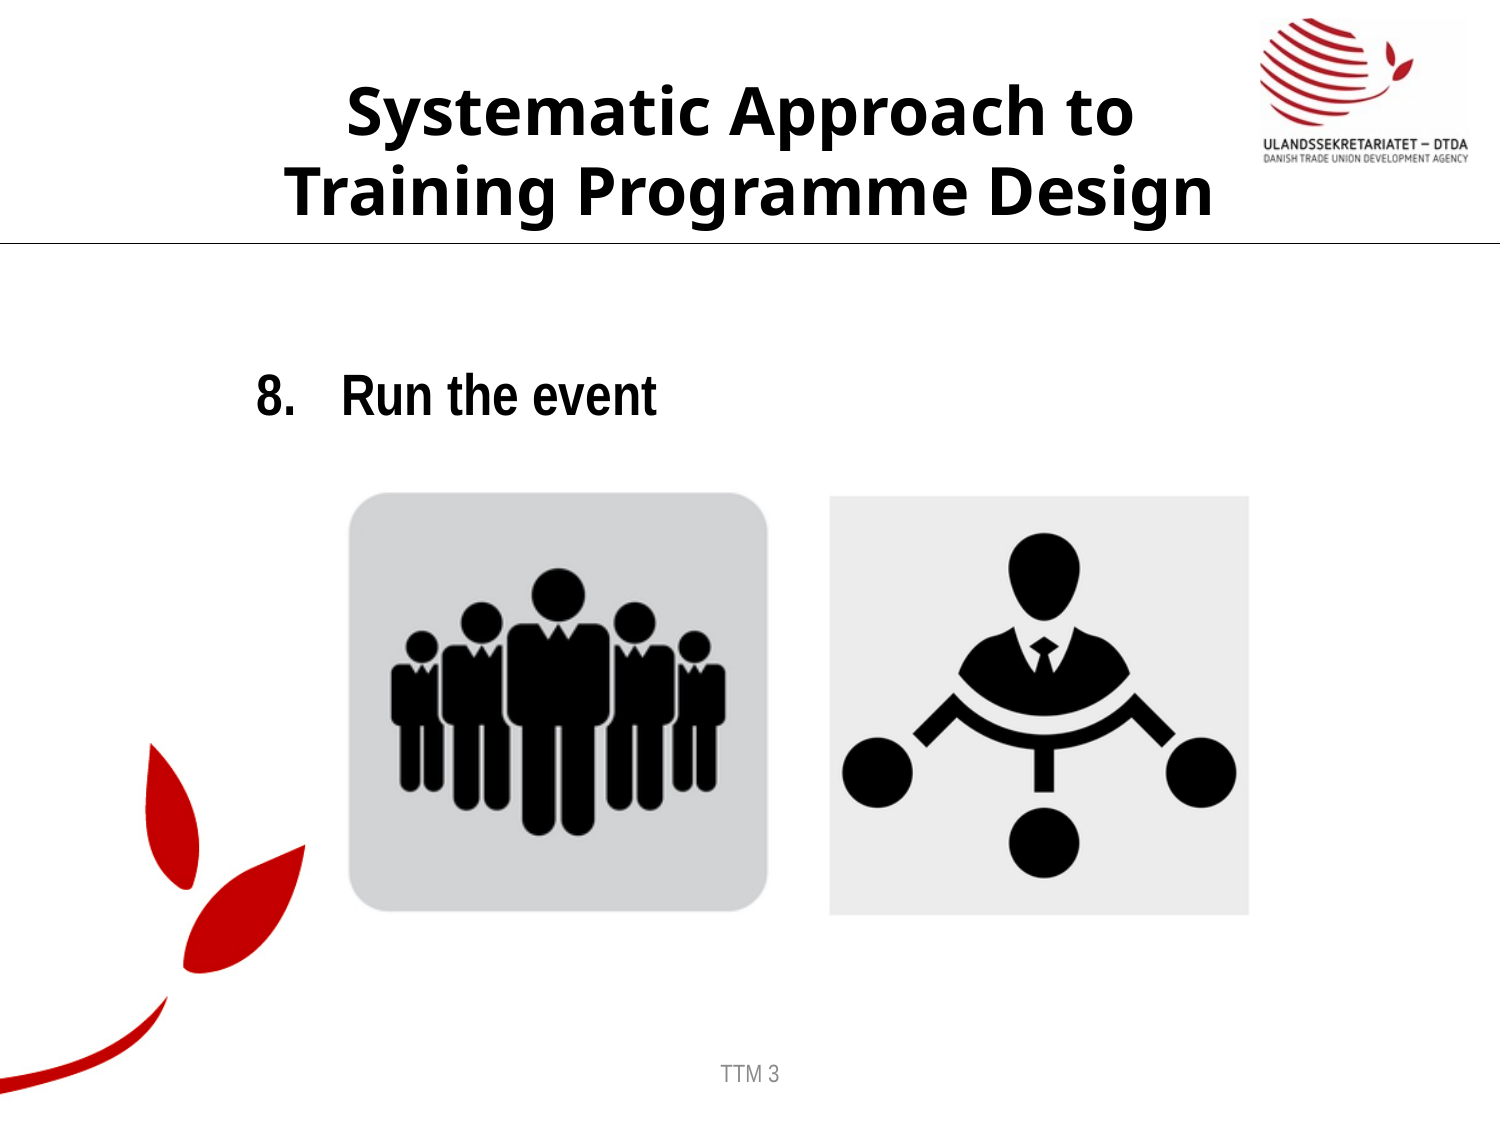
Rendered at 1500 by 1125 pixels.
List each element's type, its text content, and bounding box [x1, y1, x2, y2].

footer TTM 3 [512, 1042, 988, 1103]
text_box Run the event [242, 350, 993, 435]
title Systematic Approach to Training Programme Design [112, 54, 1388, 242]
picture [1259, 18, 1469, 163]
picture [0, 385, 810, 1118]
picture [820, 481, 1270, 936]
